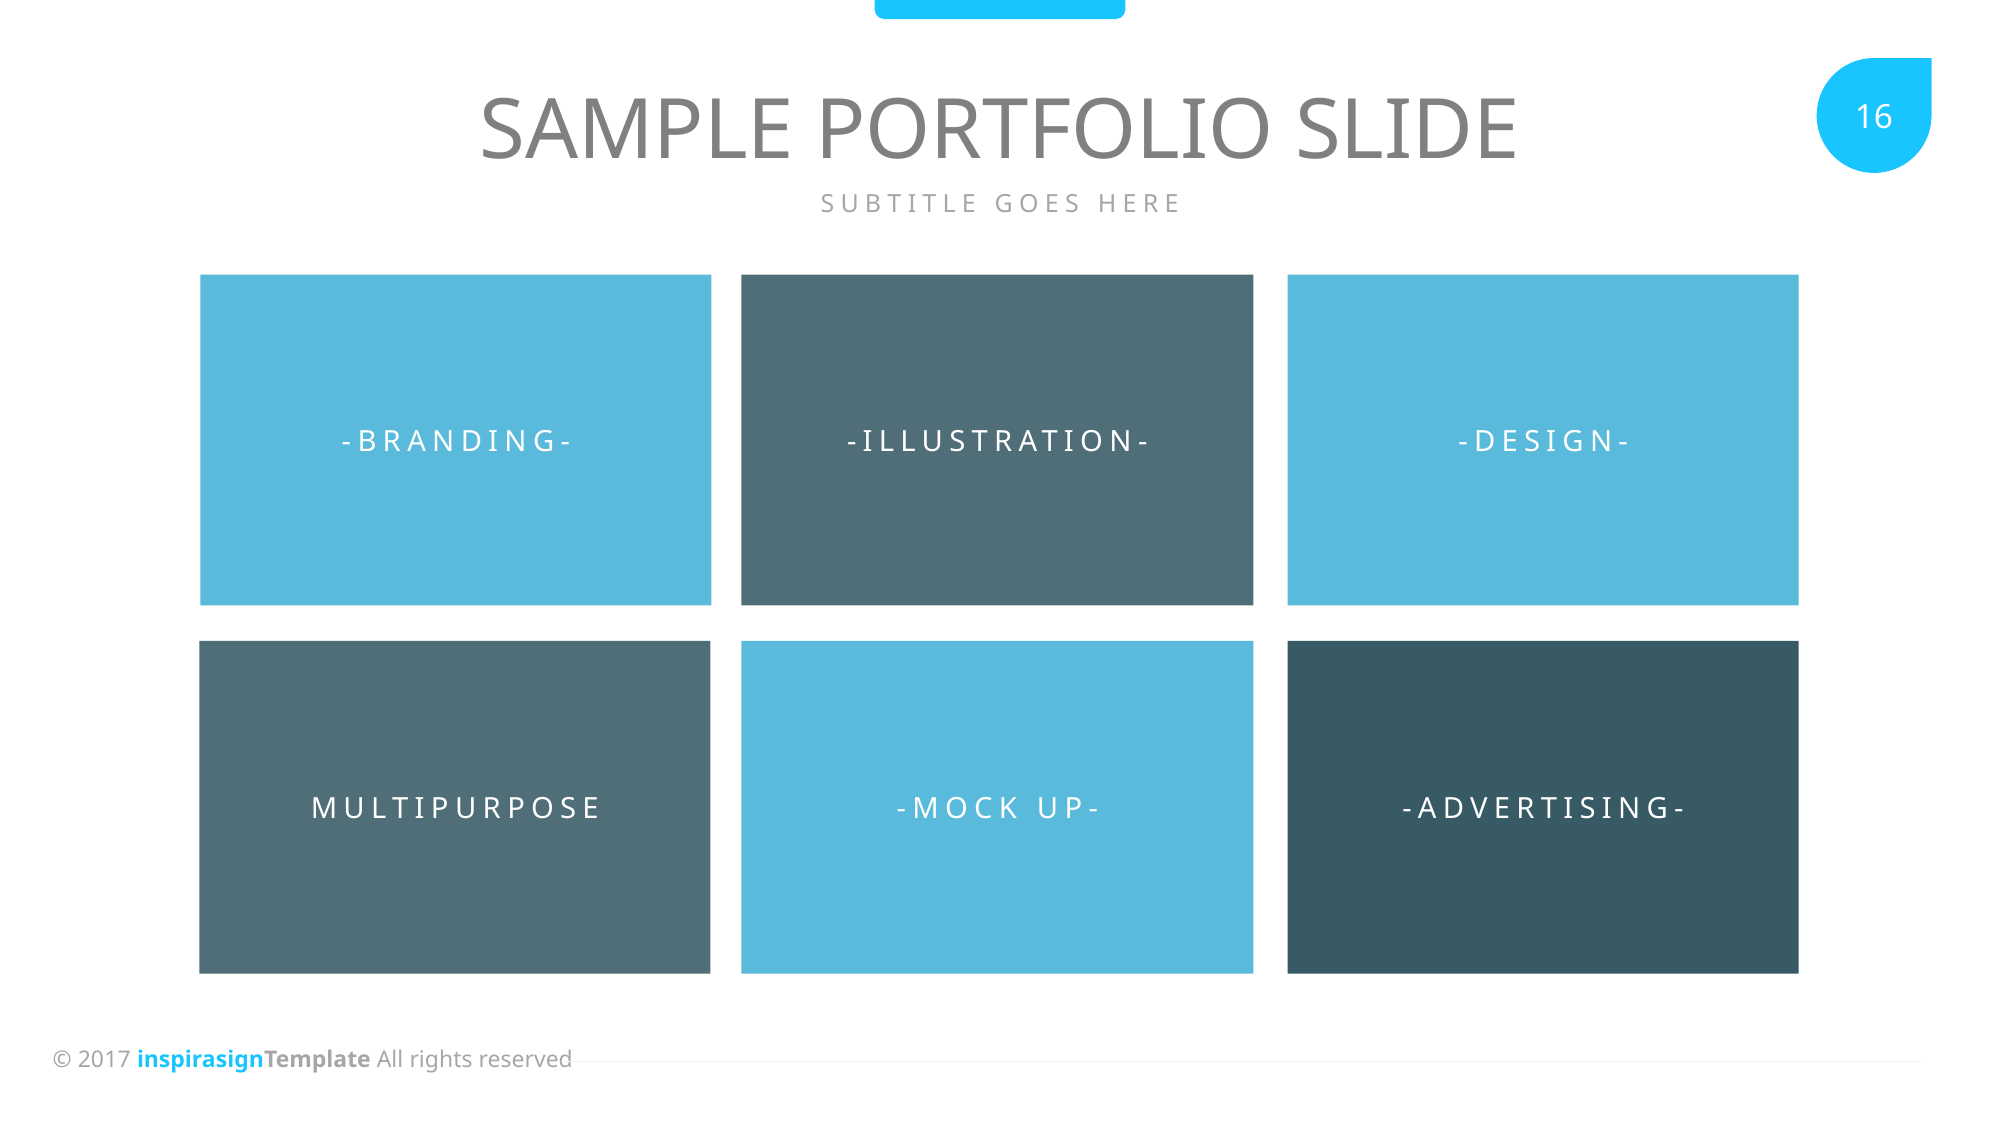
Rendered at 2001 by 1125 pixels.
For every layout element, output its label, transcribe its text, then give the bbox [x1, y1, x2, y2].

text_box -MOCK UP- [740, 640, 1254, 975]
picture [200, 274, 711, 606]
text_box SAMPLE PORTFOLIO SLIDE [464, 68, 1536, 183]
text_box SUBTITLE GOES HERE [805, 180, 1195, 225]
picture [743, 274, 1254, 606]
text_box -ADVERTISING- [1287, 640, 1800, 975]
picture [1288, 274, 1799, 606]
picture [1288, 640, 1799, 972]
text_box MULTIPURPOSE [198, 640, 711, 975]
picture [743, 640, 1254, 972]
picture [200, 640, 711, 972]
